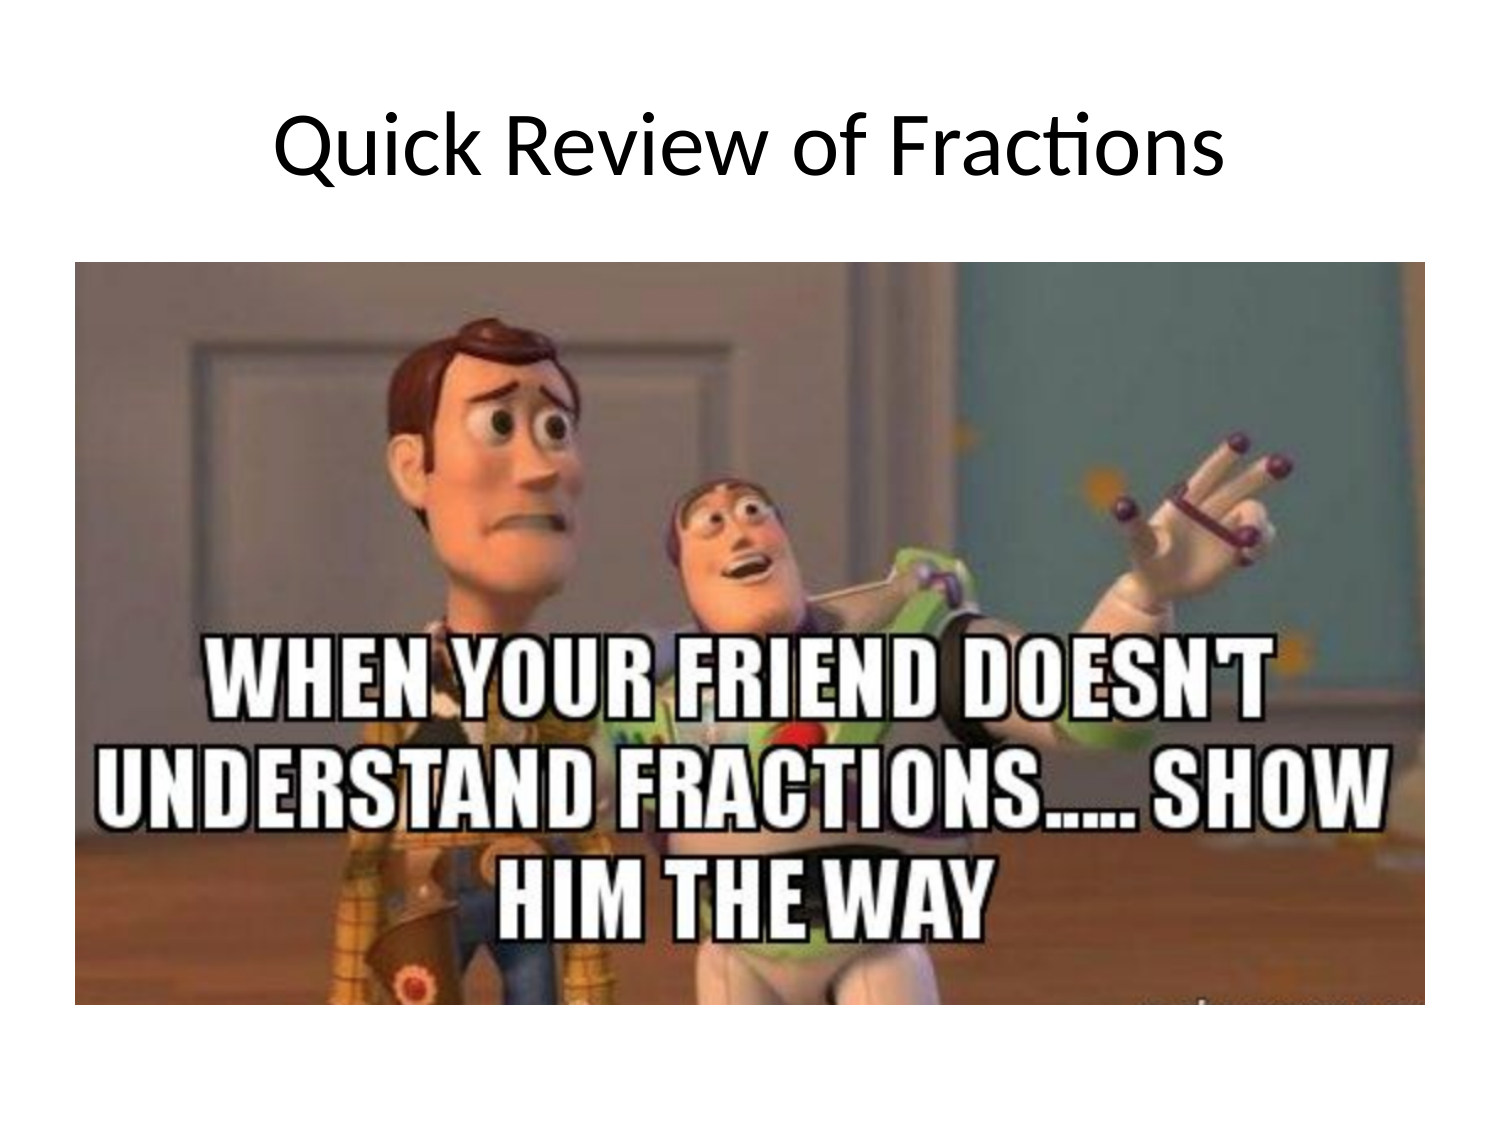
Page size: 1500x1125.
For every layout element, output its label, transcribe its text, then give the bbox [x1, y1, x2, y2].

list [74, 262, 1426, 1006]
title Quick Review of Fractions [75, 45, 1425, 233]
